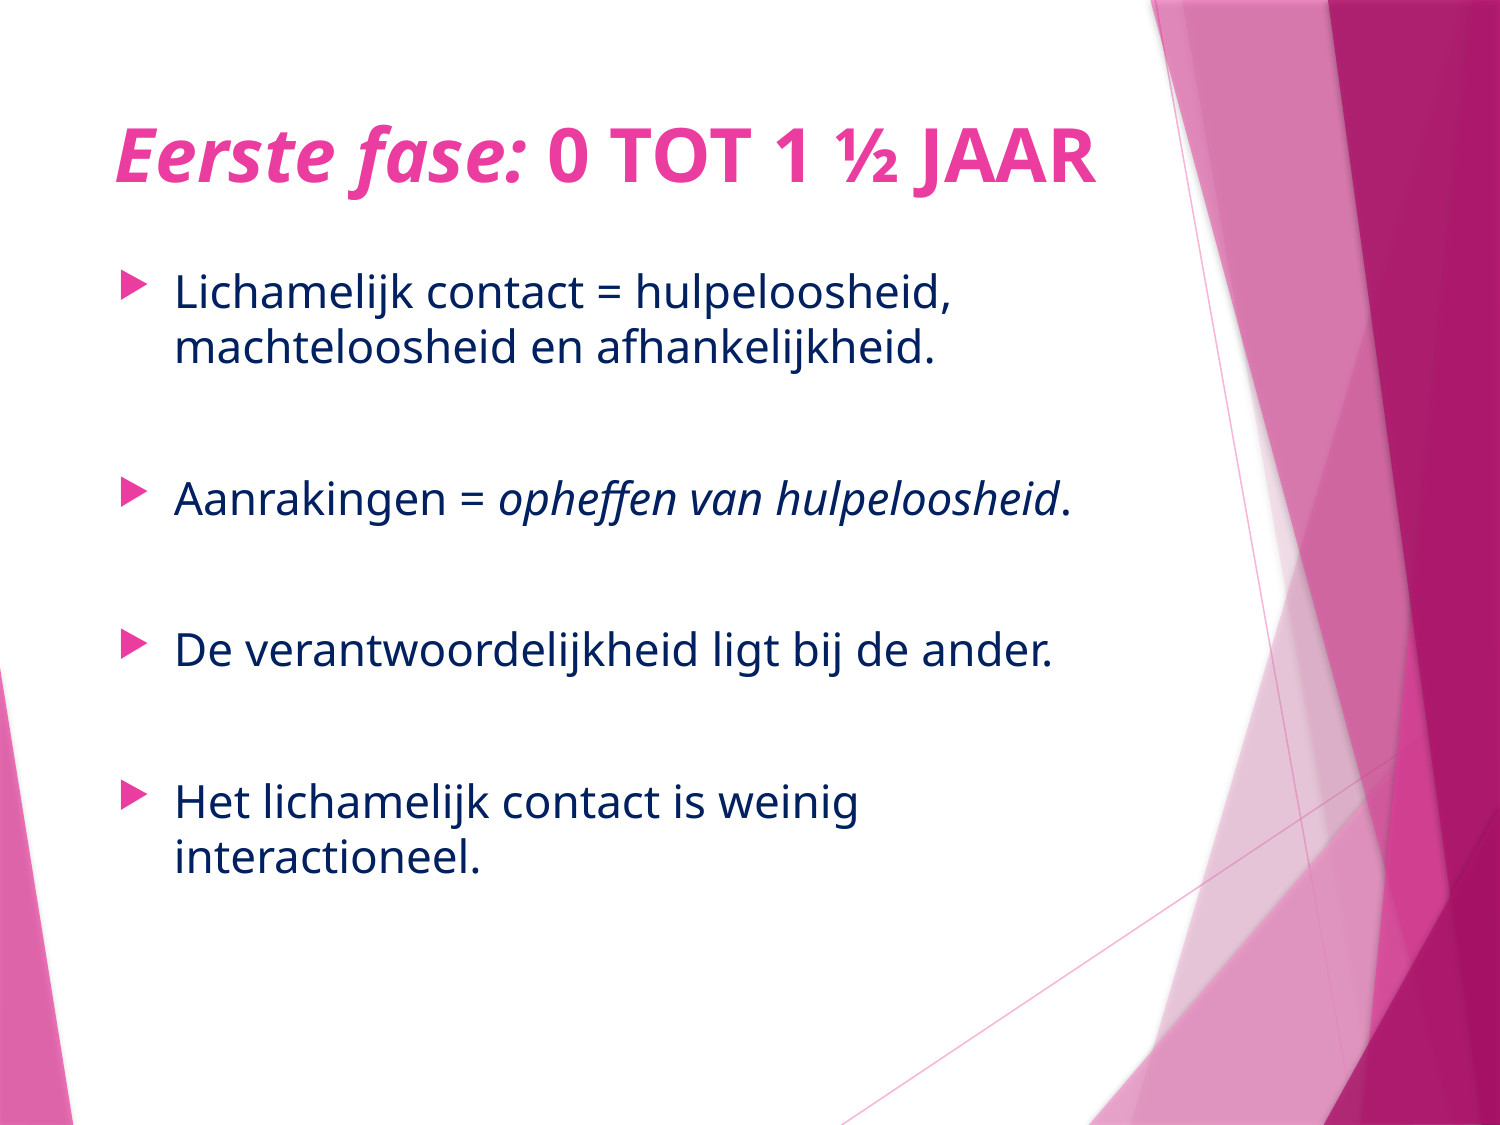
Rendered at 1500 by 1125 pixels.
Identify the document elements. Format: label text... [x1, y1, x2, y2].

list Lichamelijk contact = hulpeloosheid, machteloosheid en afhankelijkheid. Aanrakingen = opheffen van hulpeloosheid. De verantwoordelijkheid ligt bij de ander. Het lichamelijk contact is weinig interactioneel. [102, 255, 1144, 892]
title Eerste fase: 0 TOT 1 ½ JAAR [99, 99, 1142, 317]
